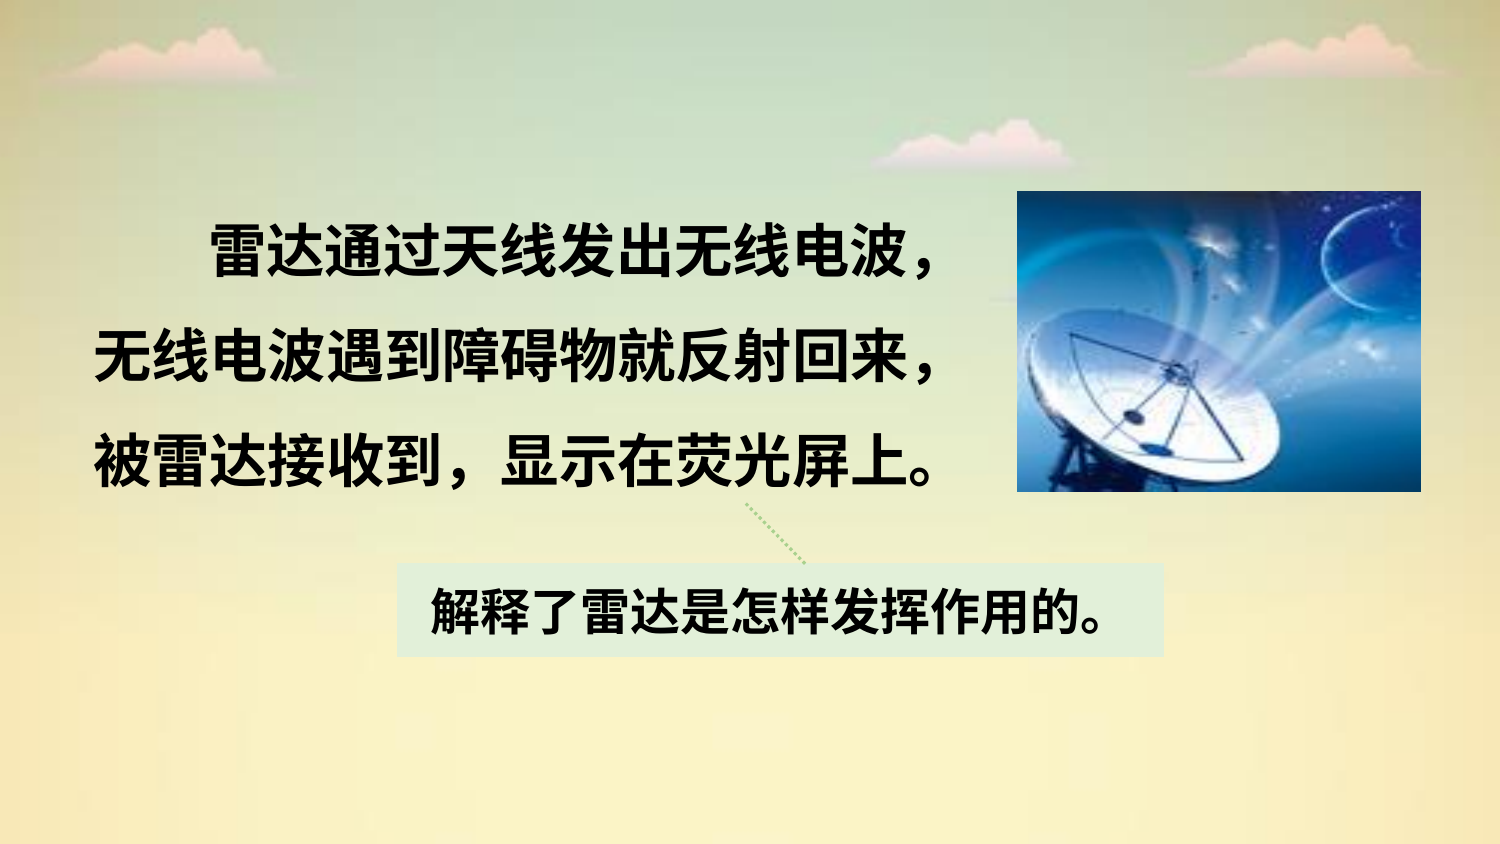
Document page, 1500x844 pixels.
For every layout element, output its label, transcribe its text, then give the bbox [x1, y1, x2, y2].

text_box 雷达通过天线发出无线电波，无线电波遇到障碍物就反射回来，被雷达接收到，显示在荧光屏上。 [78, 171, 1035, 502]
picture [0, 0, 1500, 844]
text_box 解释了雷达是怎样发挥作用的。 [397, 558, 1164, 657]
